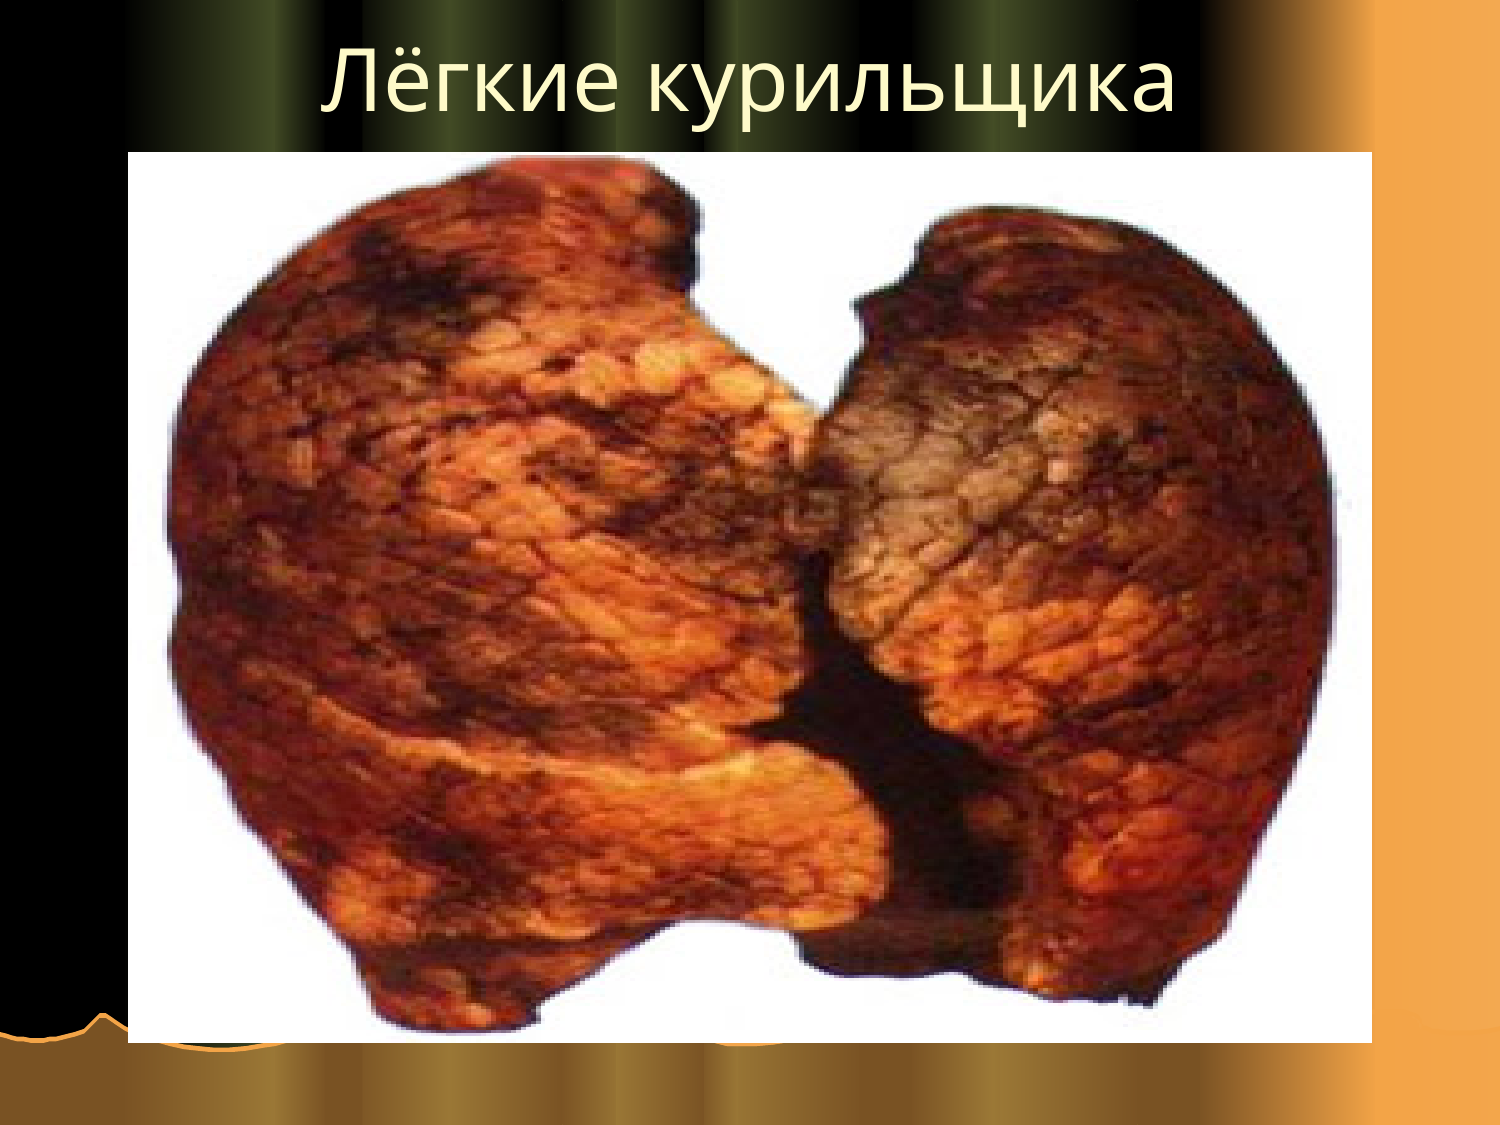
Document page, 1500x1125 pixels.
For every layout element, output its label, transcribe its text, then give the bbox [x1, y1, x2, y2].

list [128, 152, 1372, 1044]
title Лёгкие курильщика [74, 0, 1426, 153]
